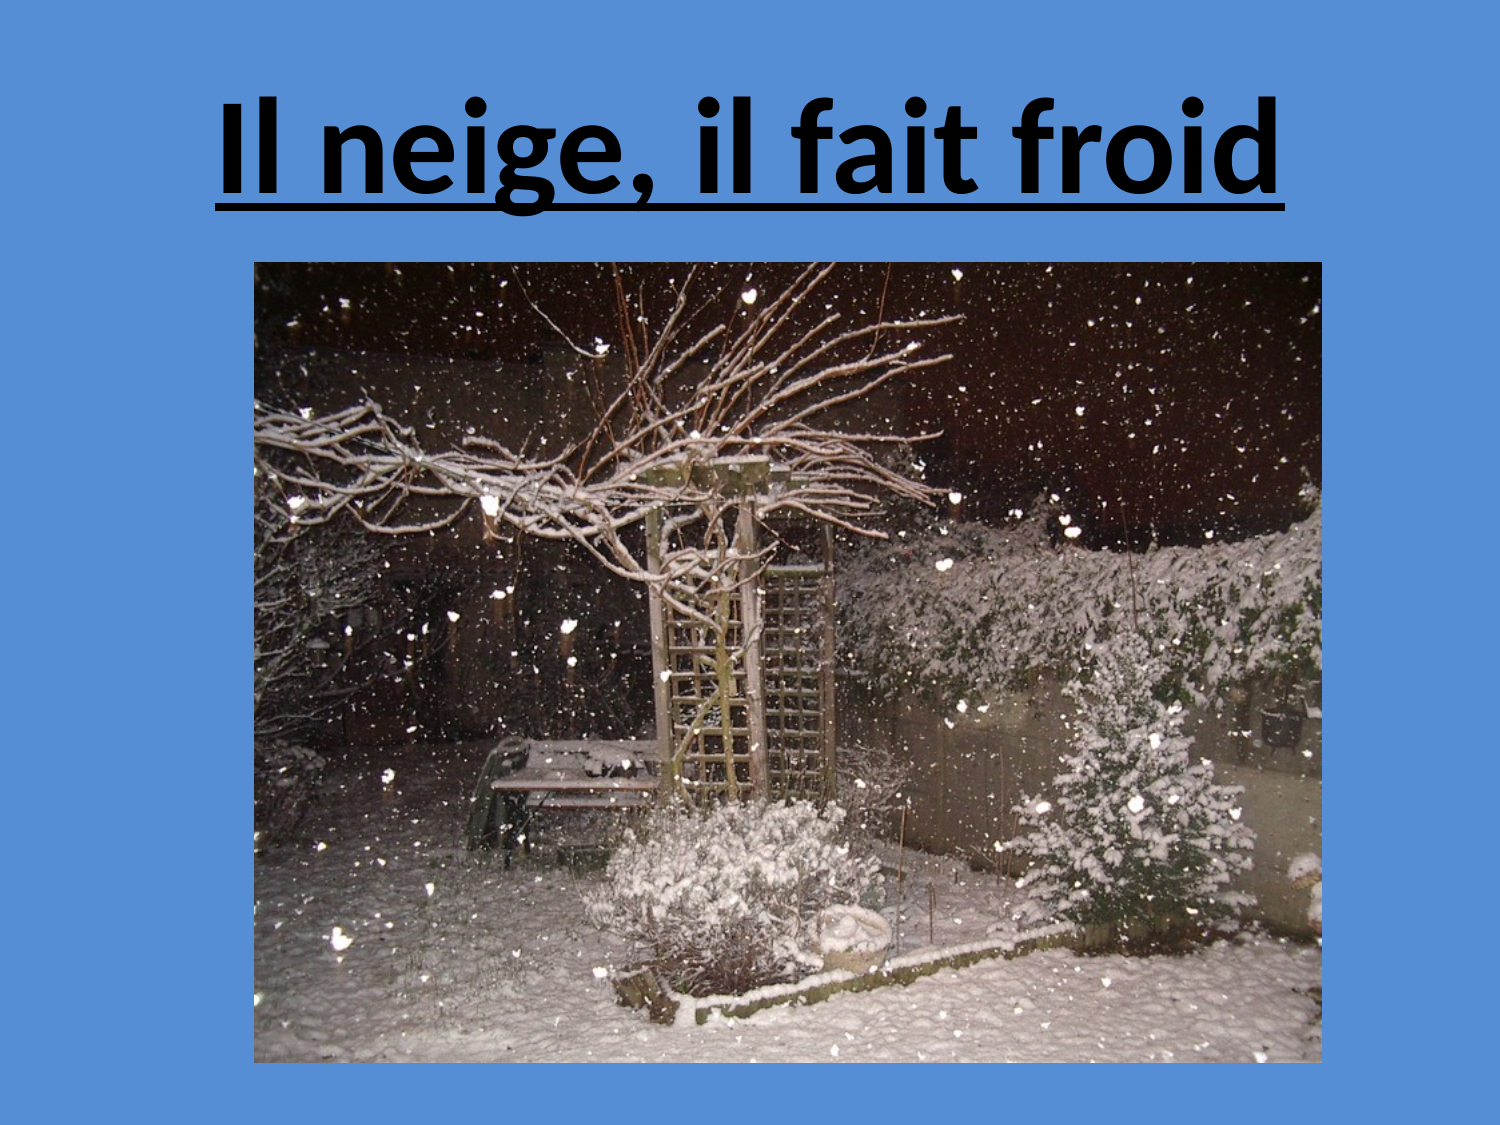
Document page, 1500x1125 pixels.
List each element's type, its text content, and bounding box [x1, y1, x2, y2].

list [254, 262, 1322, 1063]
title Il neige, il fait froid [75, 45, 1425, 233]
